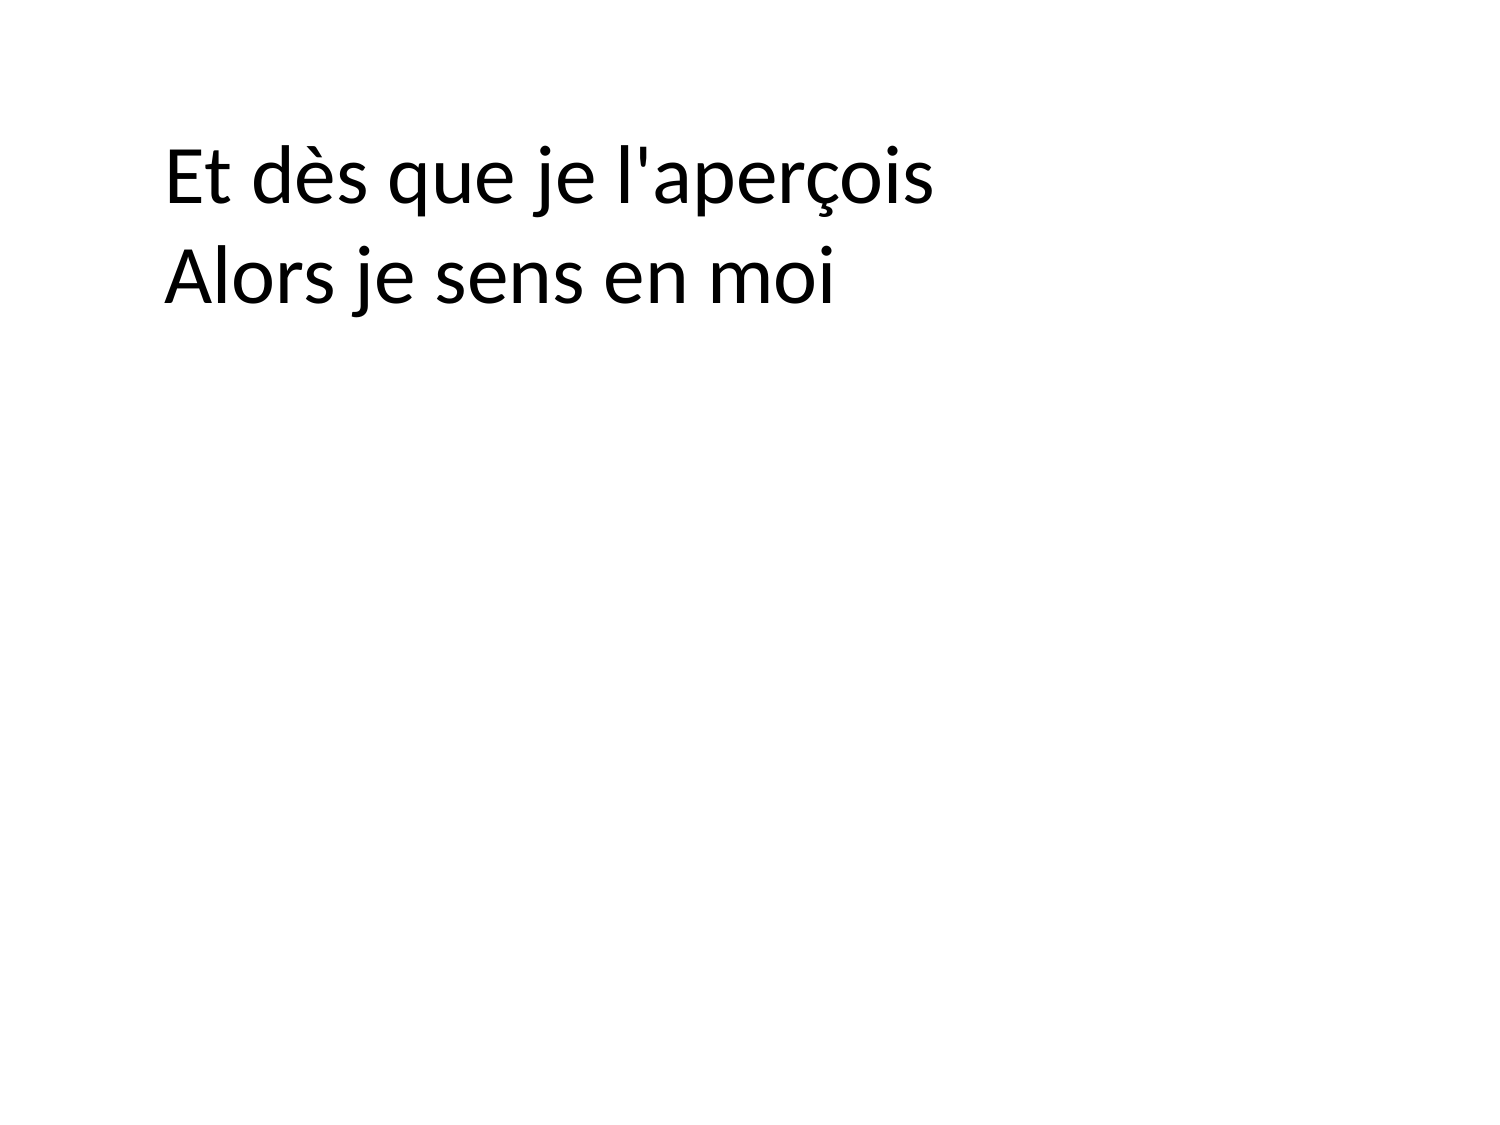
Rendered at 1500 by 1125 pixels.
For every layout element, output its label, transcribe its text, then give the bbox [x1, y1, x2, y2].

text_box Et dès que je l'aperçois Alors je sens en moi [149, 112, 1275, 428]
